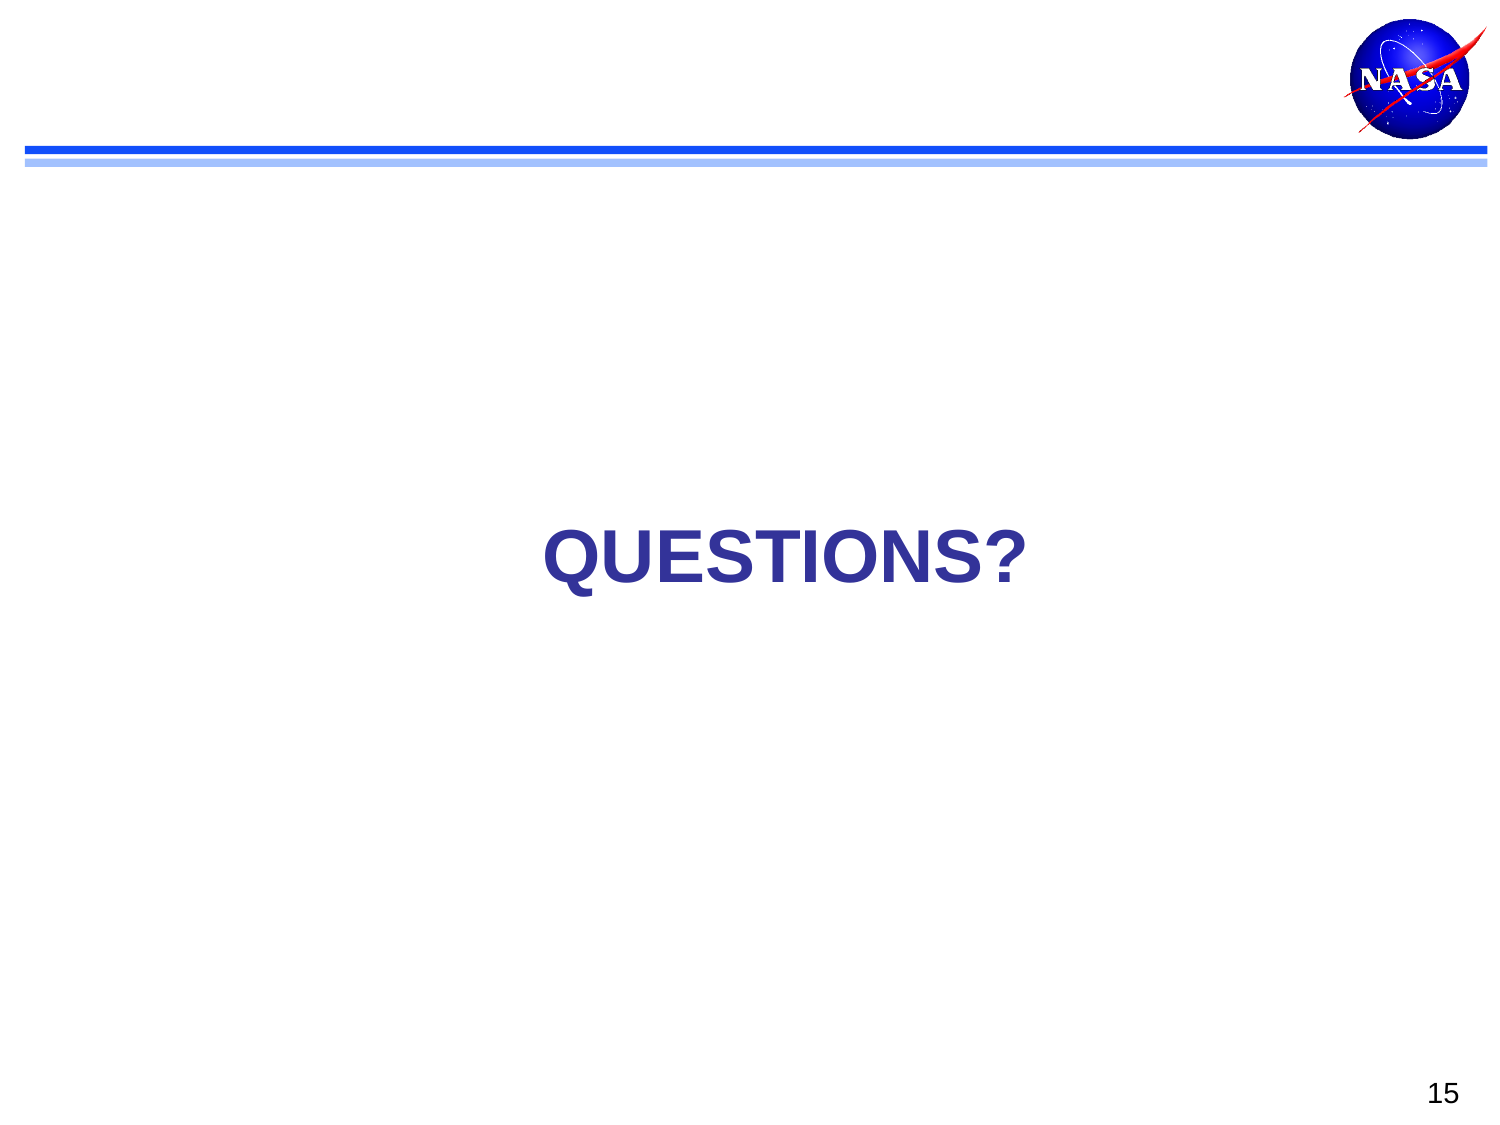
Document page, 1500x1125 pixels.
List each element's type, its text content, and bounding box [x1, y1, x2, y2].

slide_number 15 [1161, 1066, 1475, 1125]
picture [1325, 10, 1500, 150]
list QUESTIONS? [267, 513, 1306, 674]
